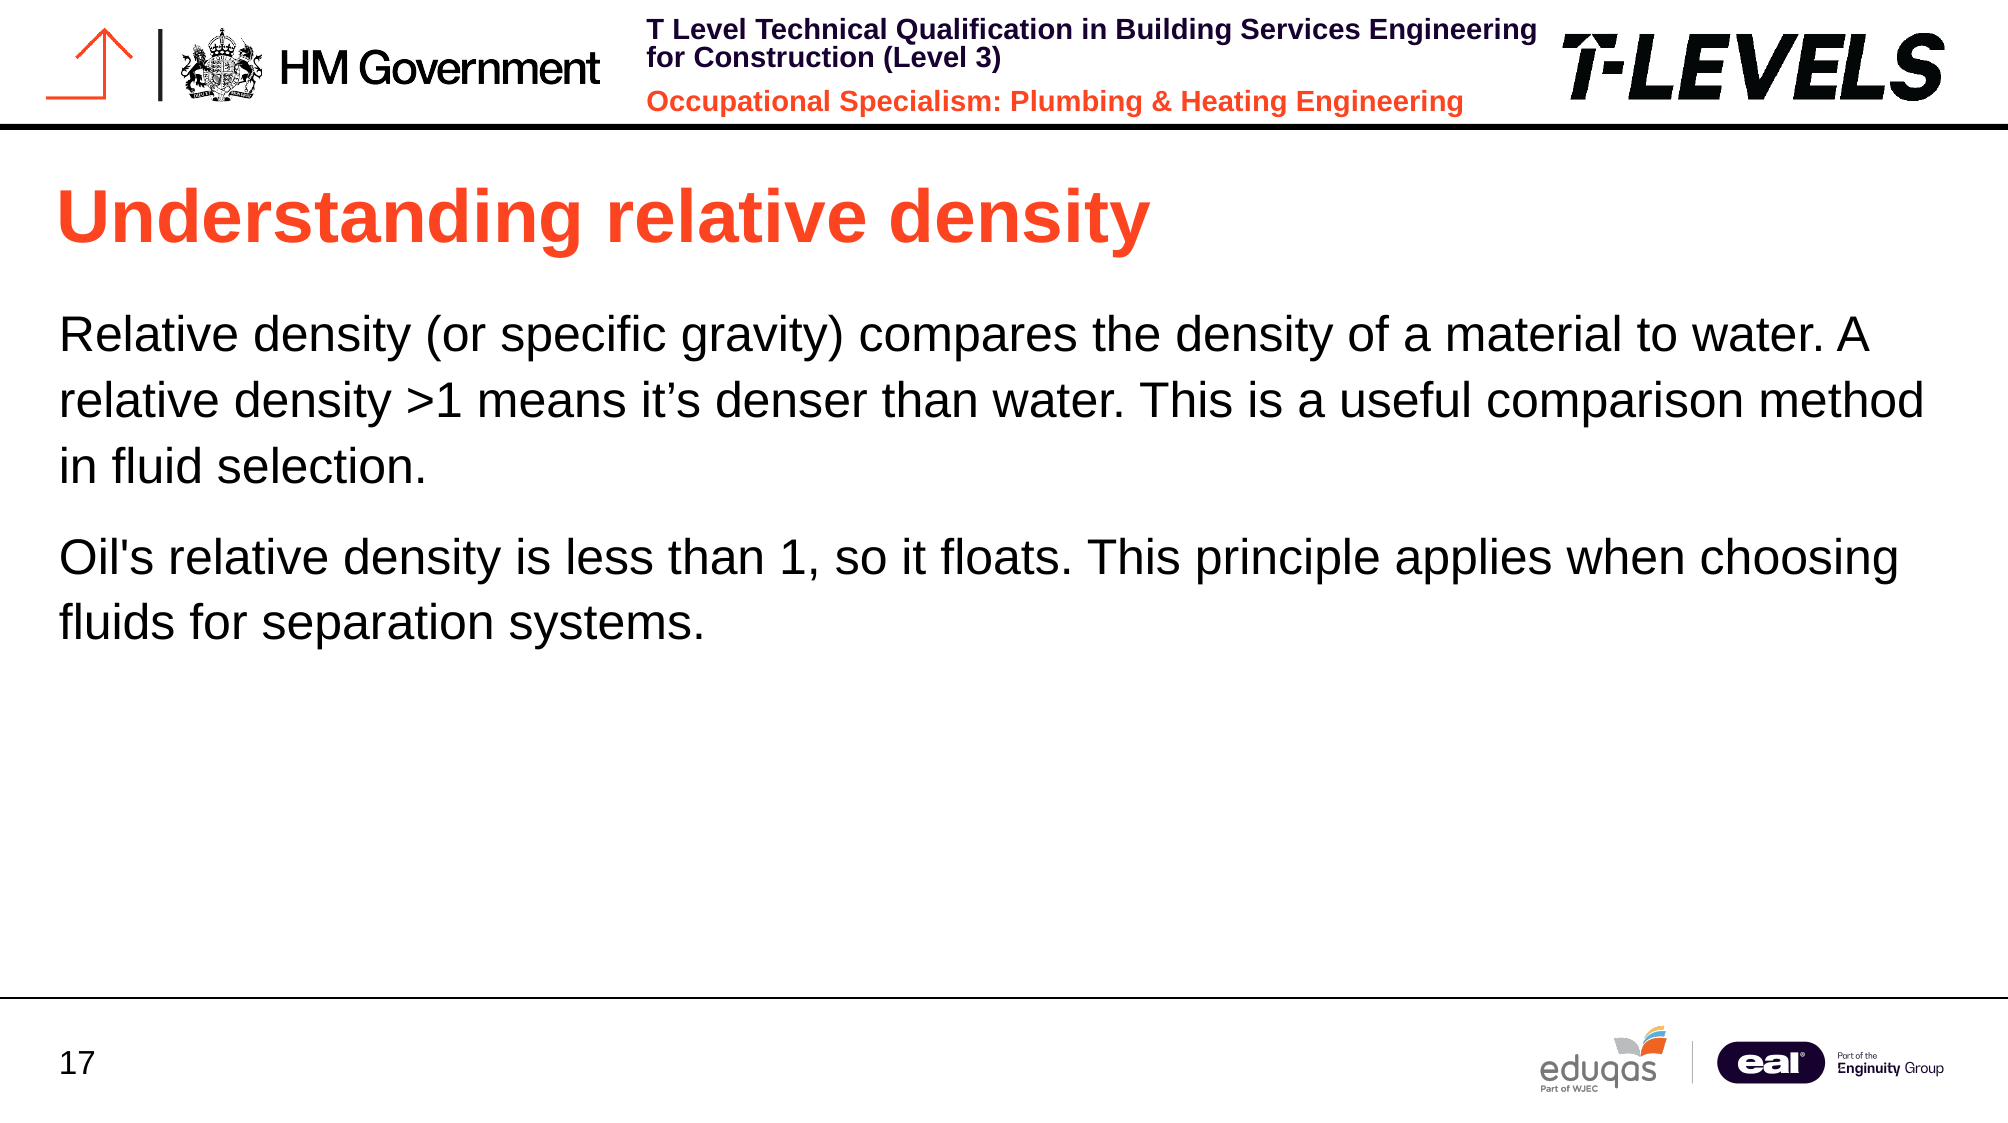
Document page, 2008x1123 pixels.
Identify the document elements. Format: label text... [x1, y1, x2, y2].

list Relative density (or specific gravity) compares the density of a material to water. A relative density >1 means it’s denser than water. This is a useful comparison method in fluid selection. Oil's relative density is less than 1, so it floats. This principle applies when choosing fluids for separation systems. [59, 295, 1949, 975]
picture [158, 28, 600, 102]
picture [1543, 25, 1964, 108]
picture [41, 27, 139, 100]
title Understanding relative density [41, 111, 1949, 314]
picture [1535, 1021, 1949, 1097]
